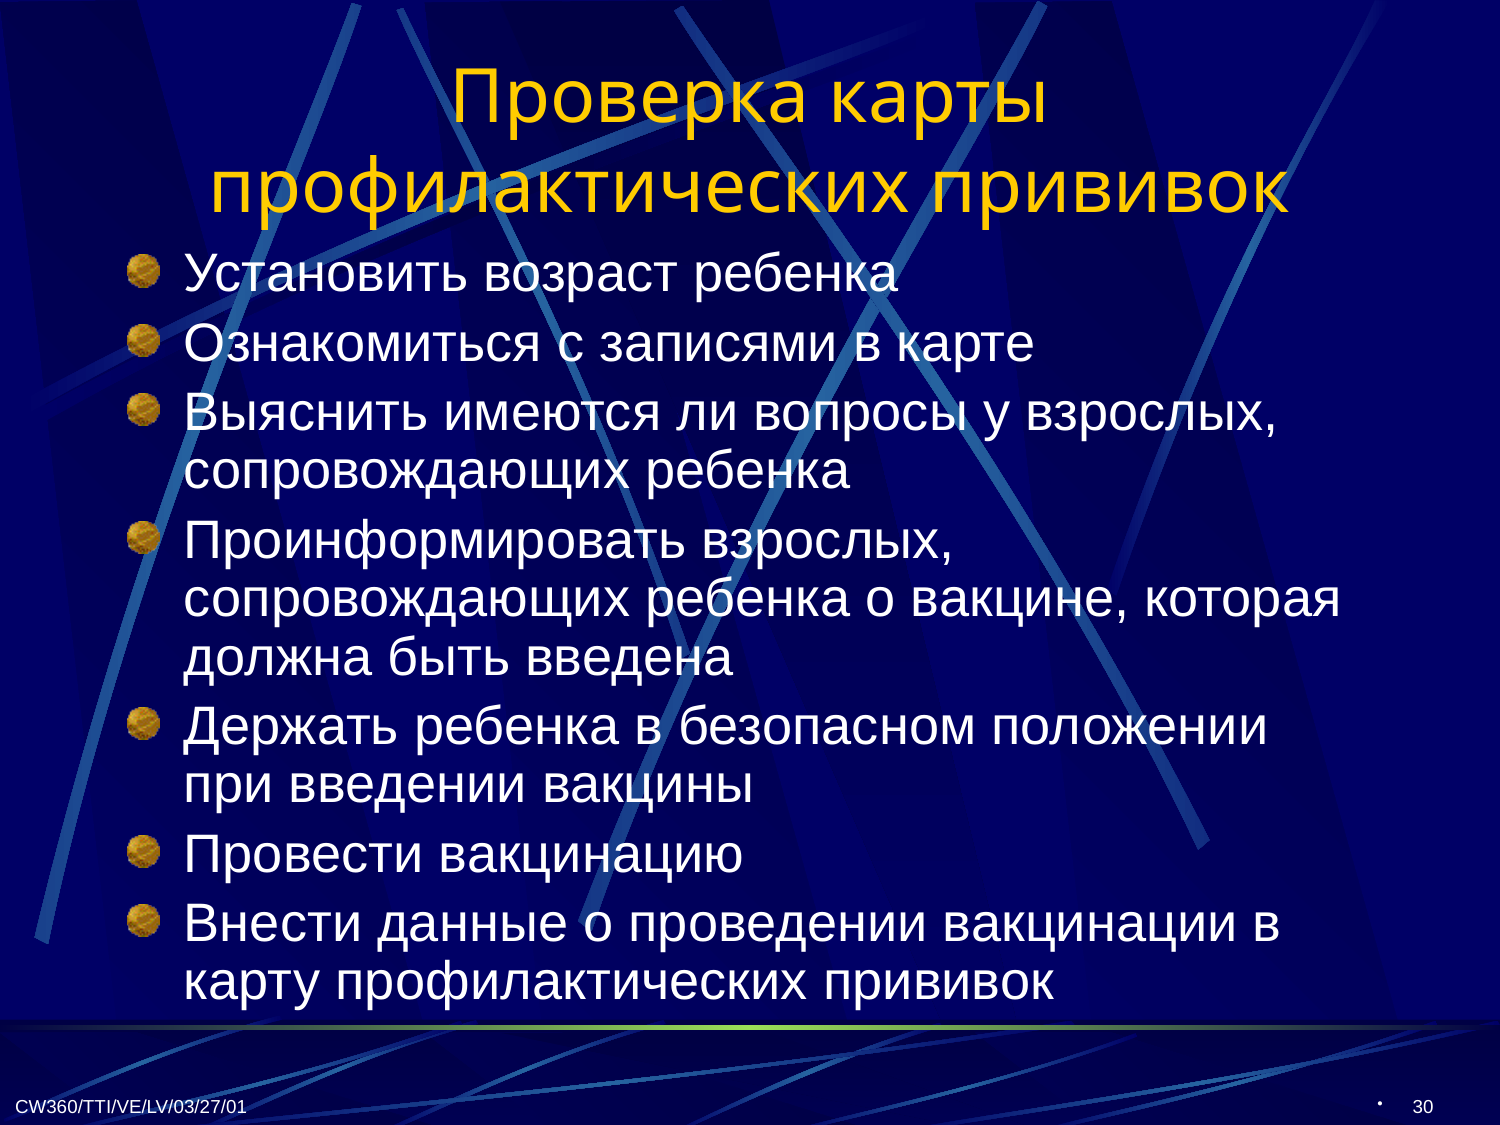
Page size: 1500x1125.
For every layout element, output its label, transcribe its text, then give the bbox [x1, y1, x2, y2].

title Проверка карты профилактических прививок [112, 39, 1388, 236]
picture [127, 324, 160, 357]
footer CW360/TTI/VE/LV/03/27/01 [0, 1074, 401, 1125]
picture [127, 393, 160, 426]
list Установить возраст ребенка Ознакомиться с записями в карте Выяснить имеются ли вопросы у взрослых, сопровождающих ребенка Проинформировать взрослых, сопровождающих ребенка о вакцине, которая должна быть введена Держать ребенка в безопасном положении при введении вакцины Провести вакцинацию Внести данные о проведении вакцинации в карту профилактических прививок [112, 237, 1388, 1088]
picture [127, 835, 160, 868]
picture [127, 254, 160, 288]
picture [127, 904, 160, 937]
picture [127, 521, 160, 554]
picture [127, 707, 160, 740]
